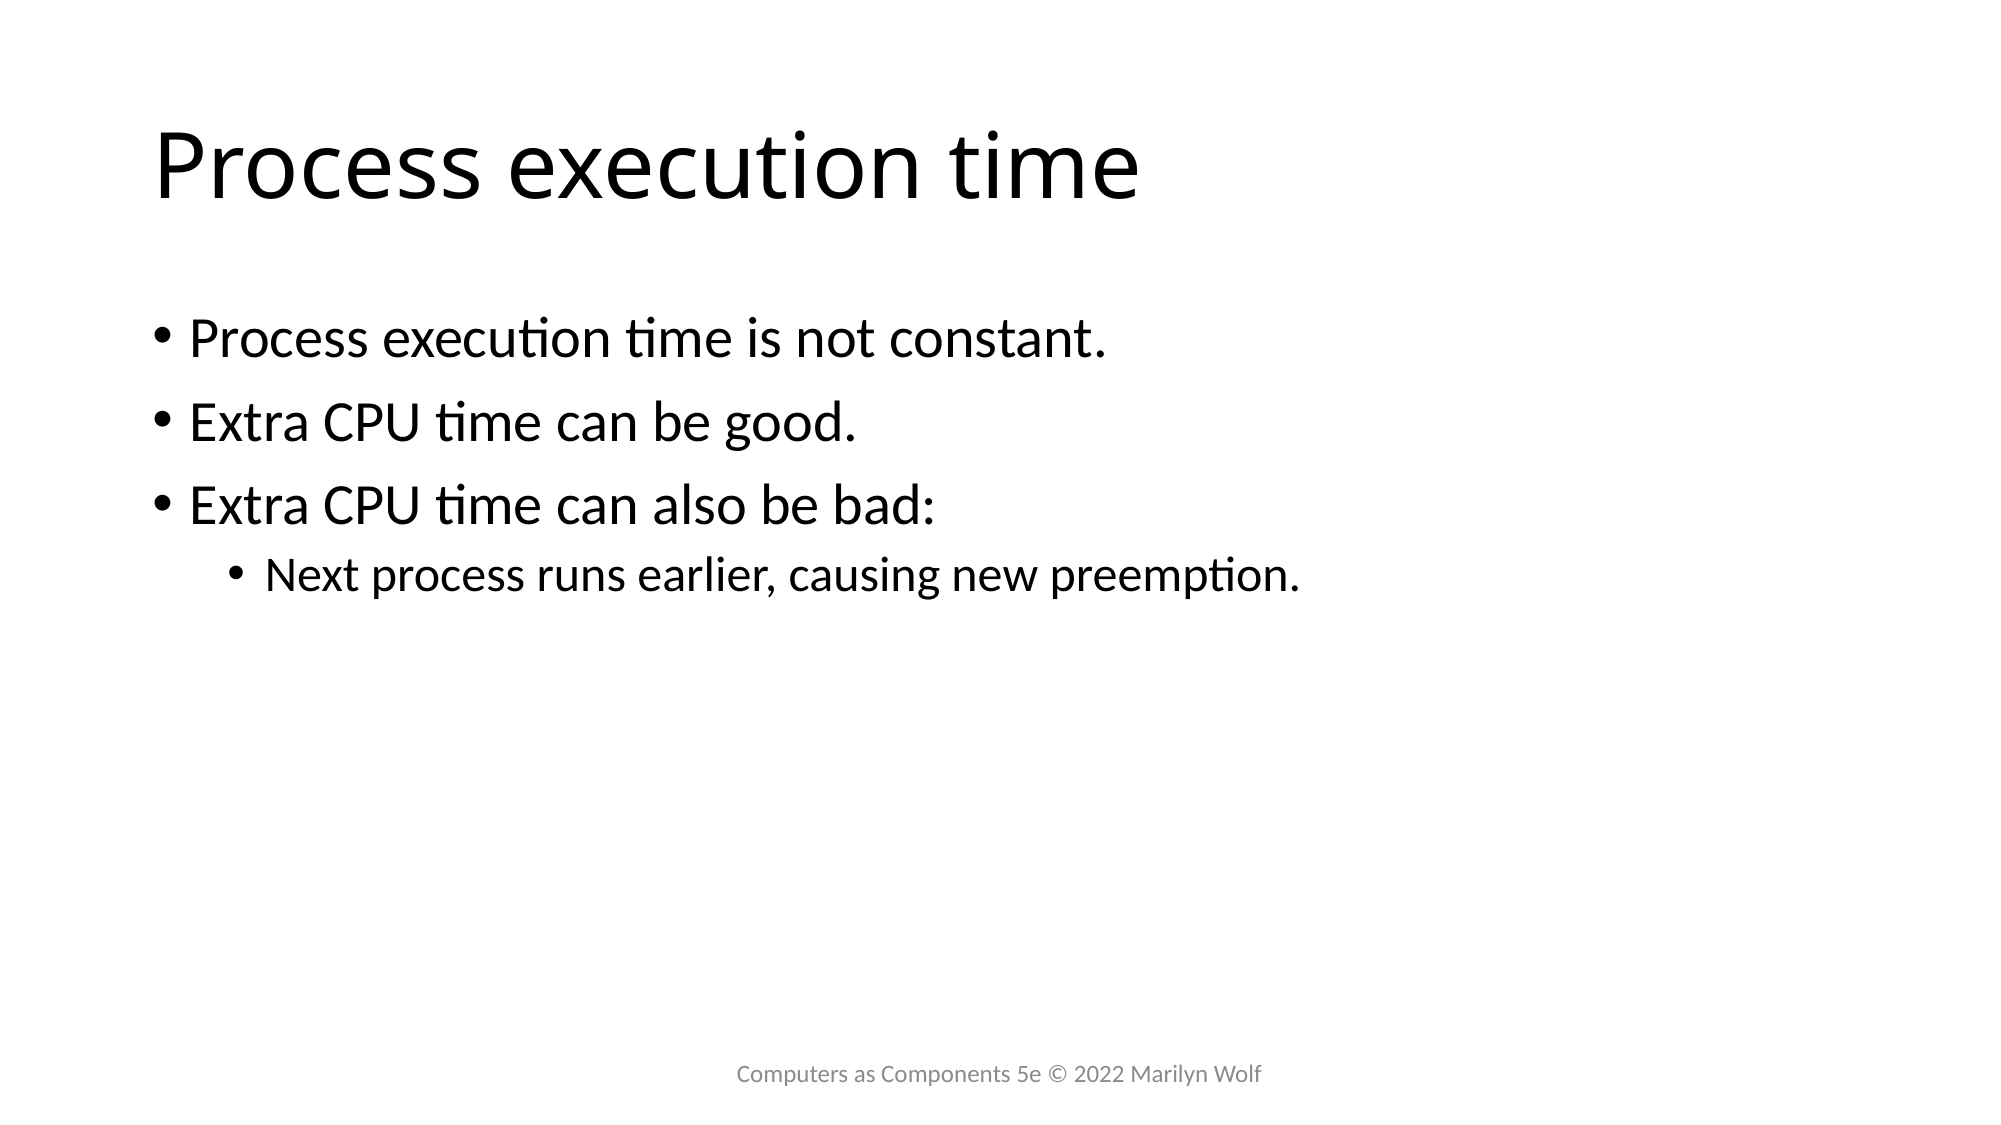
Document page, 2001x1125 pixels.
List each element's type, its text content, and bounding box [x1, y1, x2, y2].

list Process execution time is not constant. Extra CPU time can be good. Extra CPU time can also be bad: Next process runs earlier, causing new preemption. [137, 299, 1863, 1014]
footer Computers as Components 5e © 2022 Marilyn Wolf [662, 1042, 1338, 1103]
title Process execution time [137, 59, 1863, 278]
